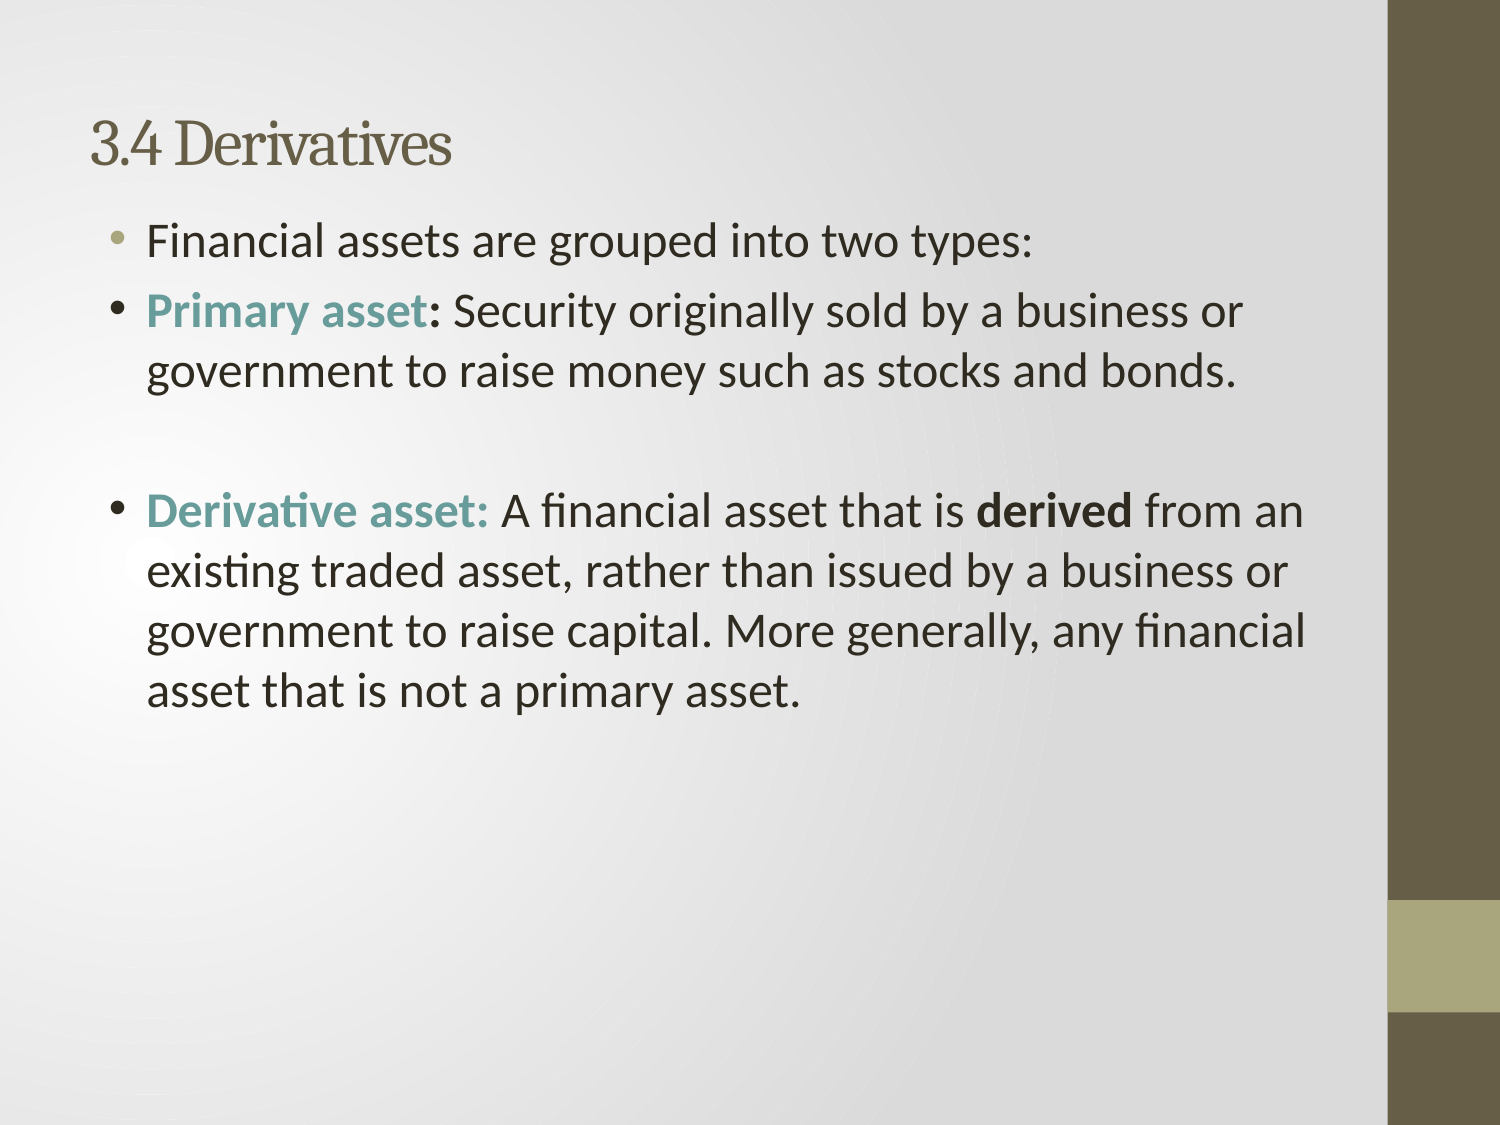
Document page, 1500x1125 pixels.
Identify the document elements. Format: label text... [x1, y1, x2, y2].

list Financial assets are grouped into two types: Primary asset: Security originally sold by a business or government to raise money such as stocks and bonds. Derivative asset: A financial asset that is derived from an existing traded asset, rather than issued by a business or government to raise capital. More generally, any financial asset that is not a primary asset. [75, 200, 1325, 1050]
title 3.4 Derivatives [75, 45, 1325, 200]
